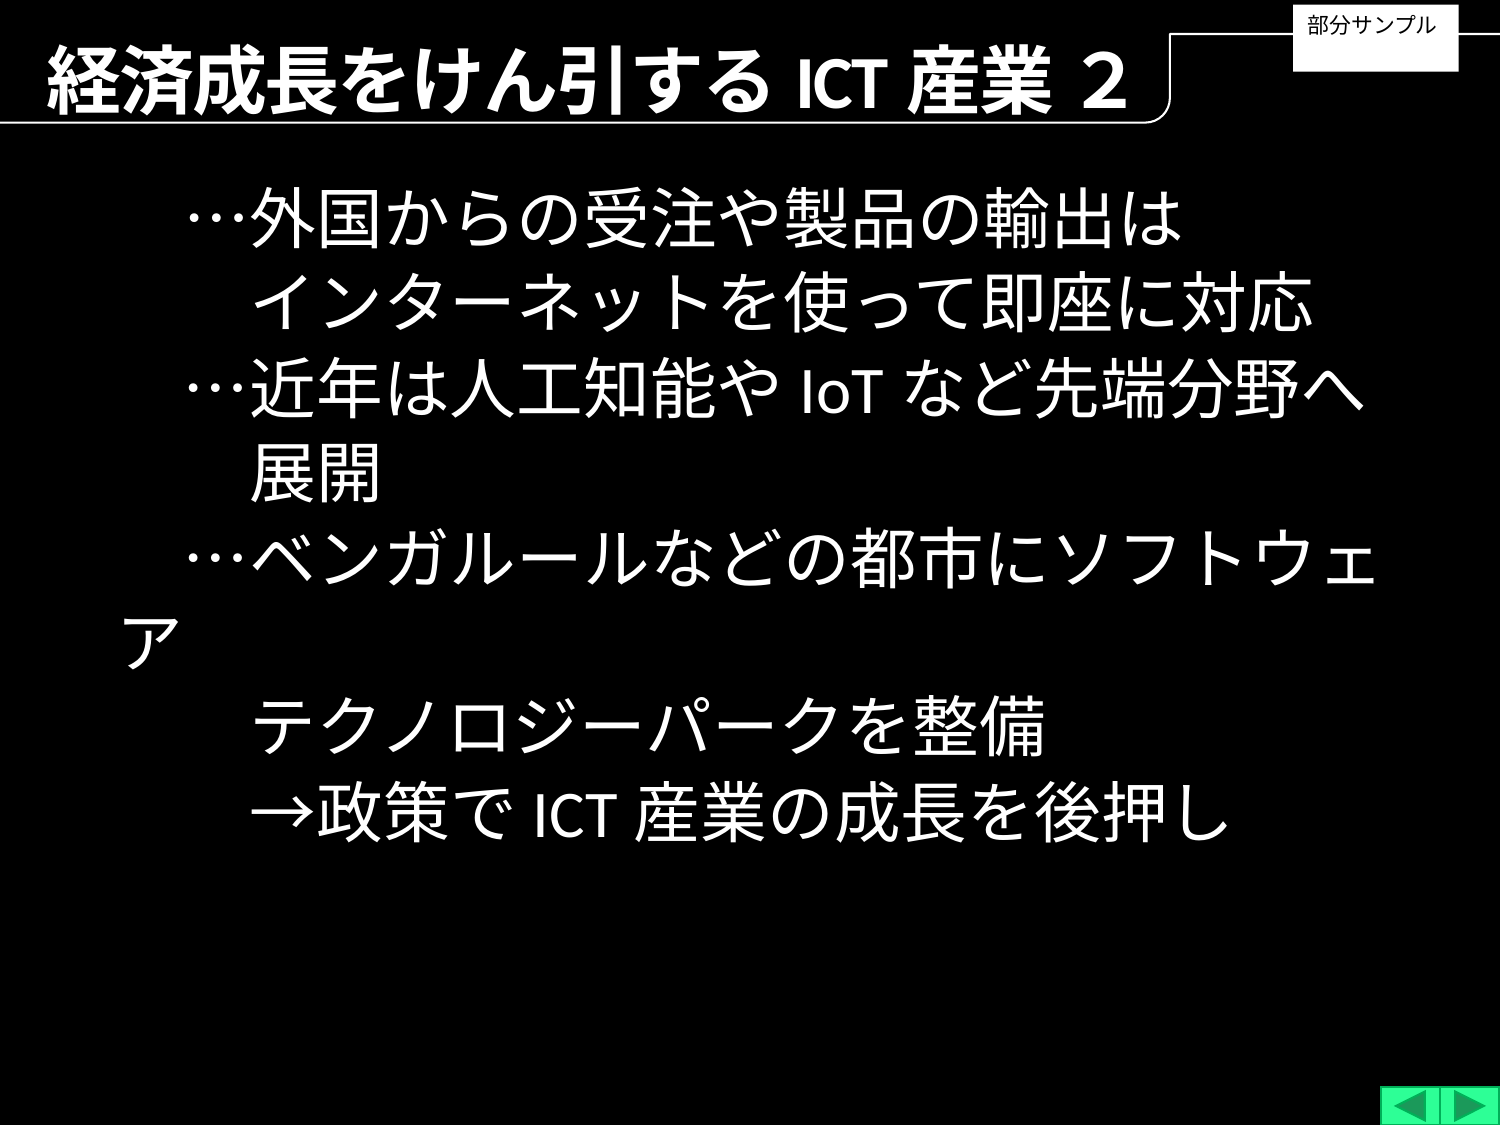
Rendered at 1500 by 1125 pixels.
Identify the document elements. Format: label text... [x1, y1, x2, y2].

list 経済成長をけん引するICT産業 ２ [31, 5, 1195, 118]
text_box 部分サンプル [1293, 4, 1459, 72]
list …外国からの受注や製品の輸出は インターネットを使って即座に対応 …近年は人工知能やIoTなど先端分野へ 展開 …ベンガルールなどの都市にソフトウェア テクノロジーパークを整備 →政策でICT産業の成長を後押し [116, 173, 1451, 1047]
